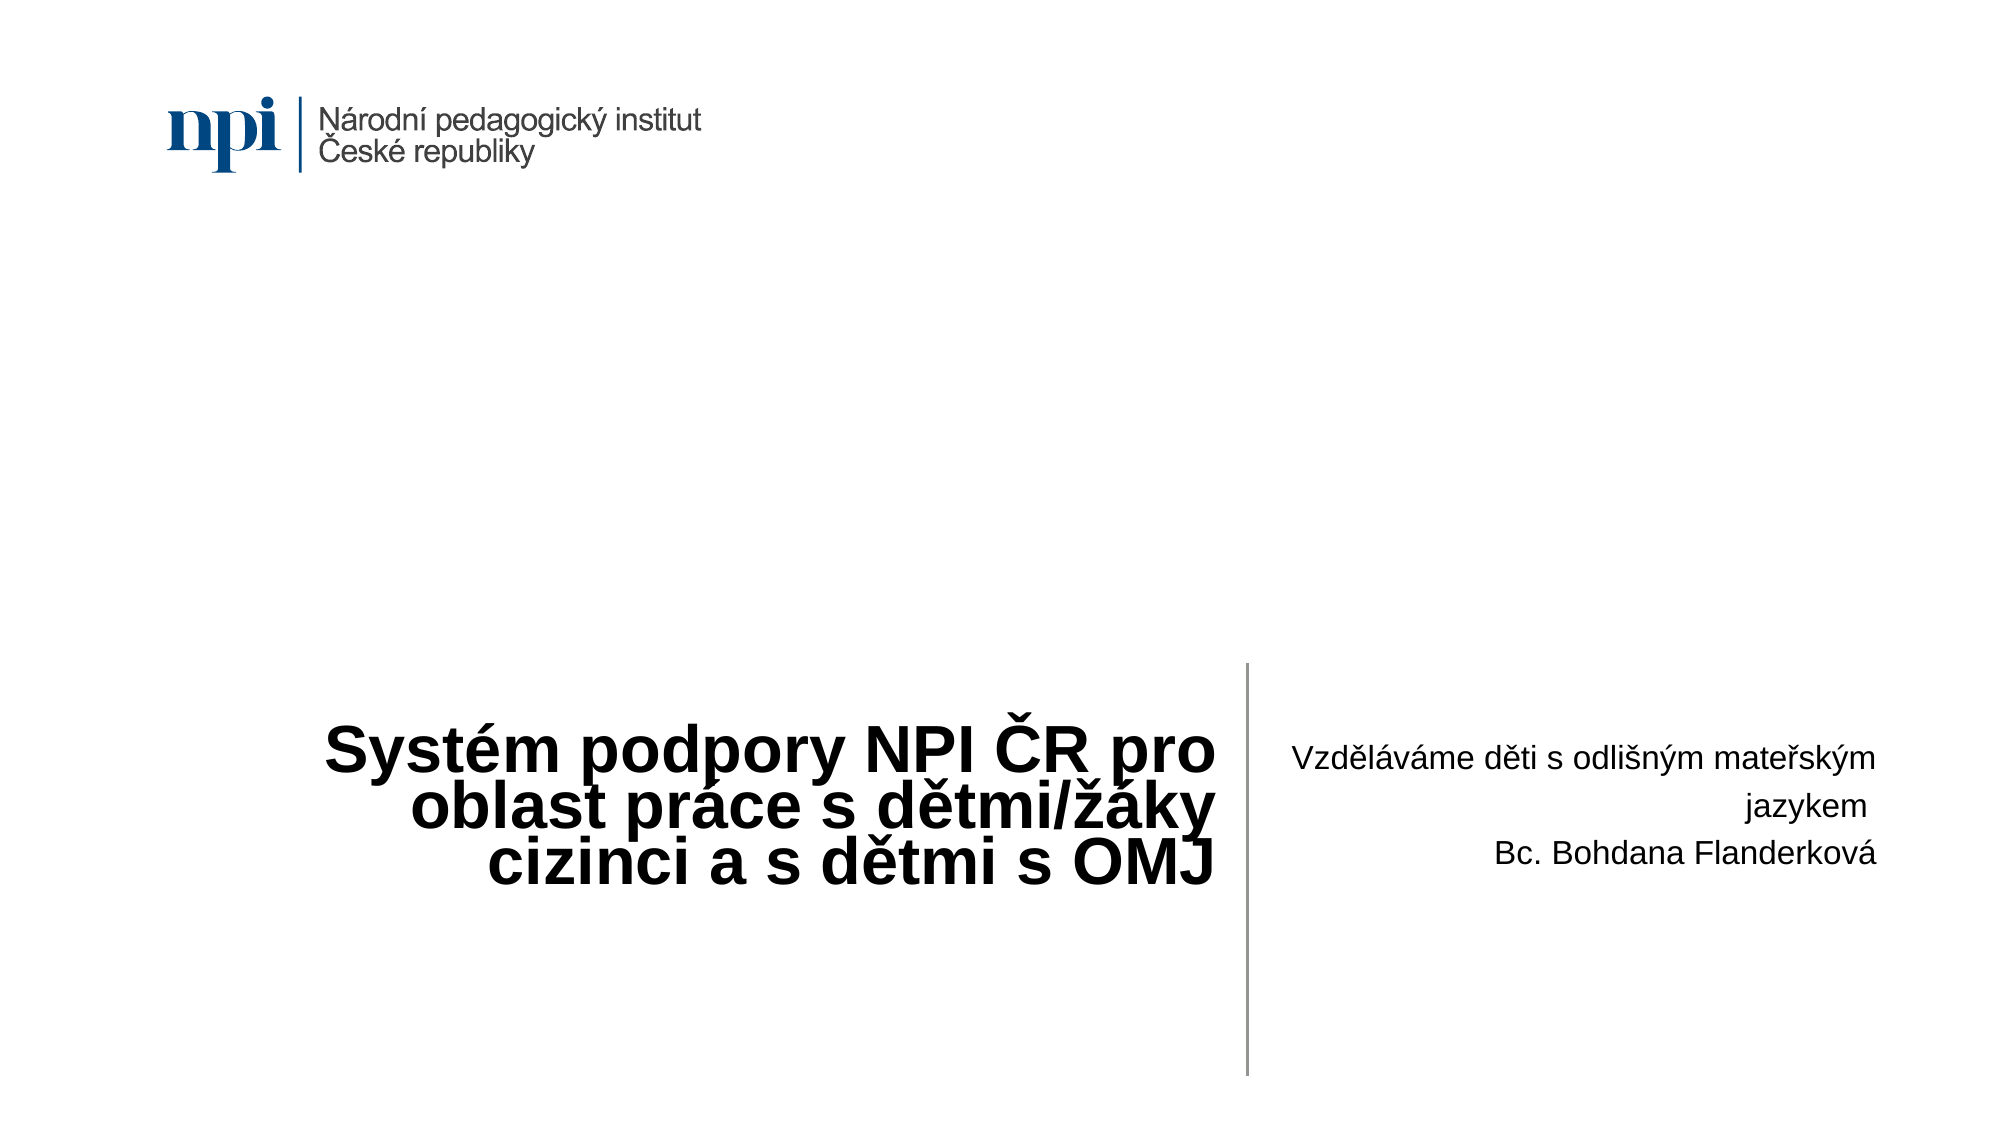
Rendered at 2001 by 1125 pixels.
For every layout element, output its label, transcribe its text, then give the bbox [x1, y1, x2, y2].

subtitle Vzděláváme děti s odlišným mateřským jazykem Bc. Bohdana Flanderková [1262, 720, 1893, 1067]
title Systém podpory NPI ČR pro oblast práce s dětmi/žáky cizinci a s dětmi s OMJ [249, 720, 1233, 1067]
